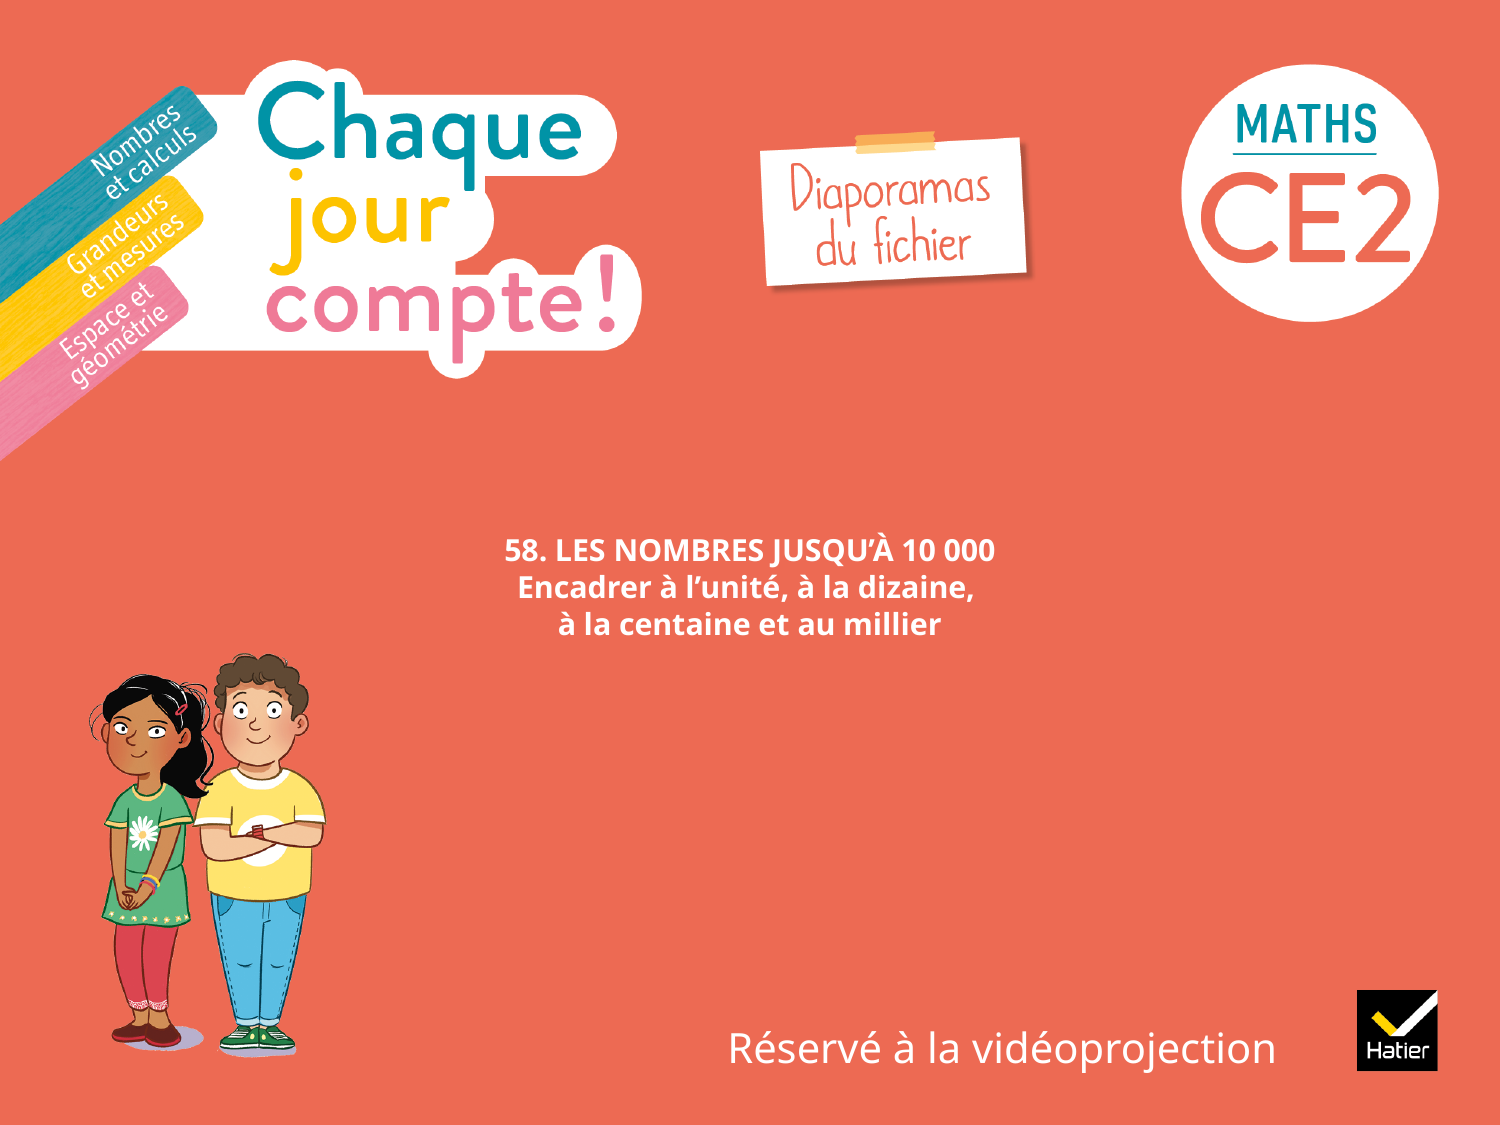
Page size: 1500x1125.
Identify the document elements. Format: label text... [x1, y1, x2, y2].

title 58. LES NOMBRES JUSQU’À 10 000 Encadrer à l’unité, à la dizaine, à la centaine et au millier [112, 522, 1388, 651]
picture [0, 0, 1500, 1125]
